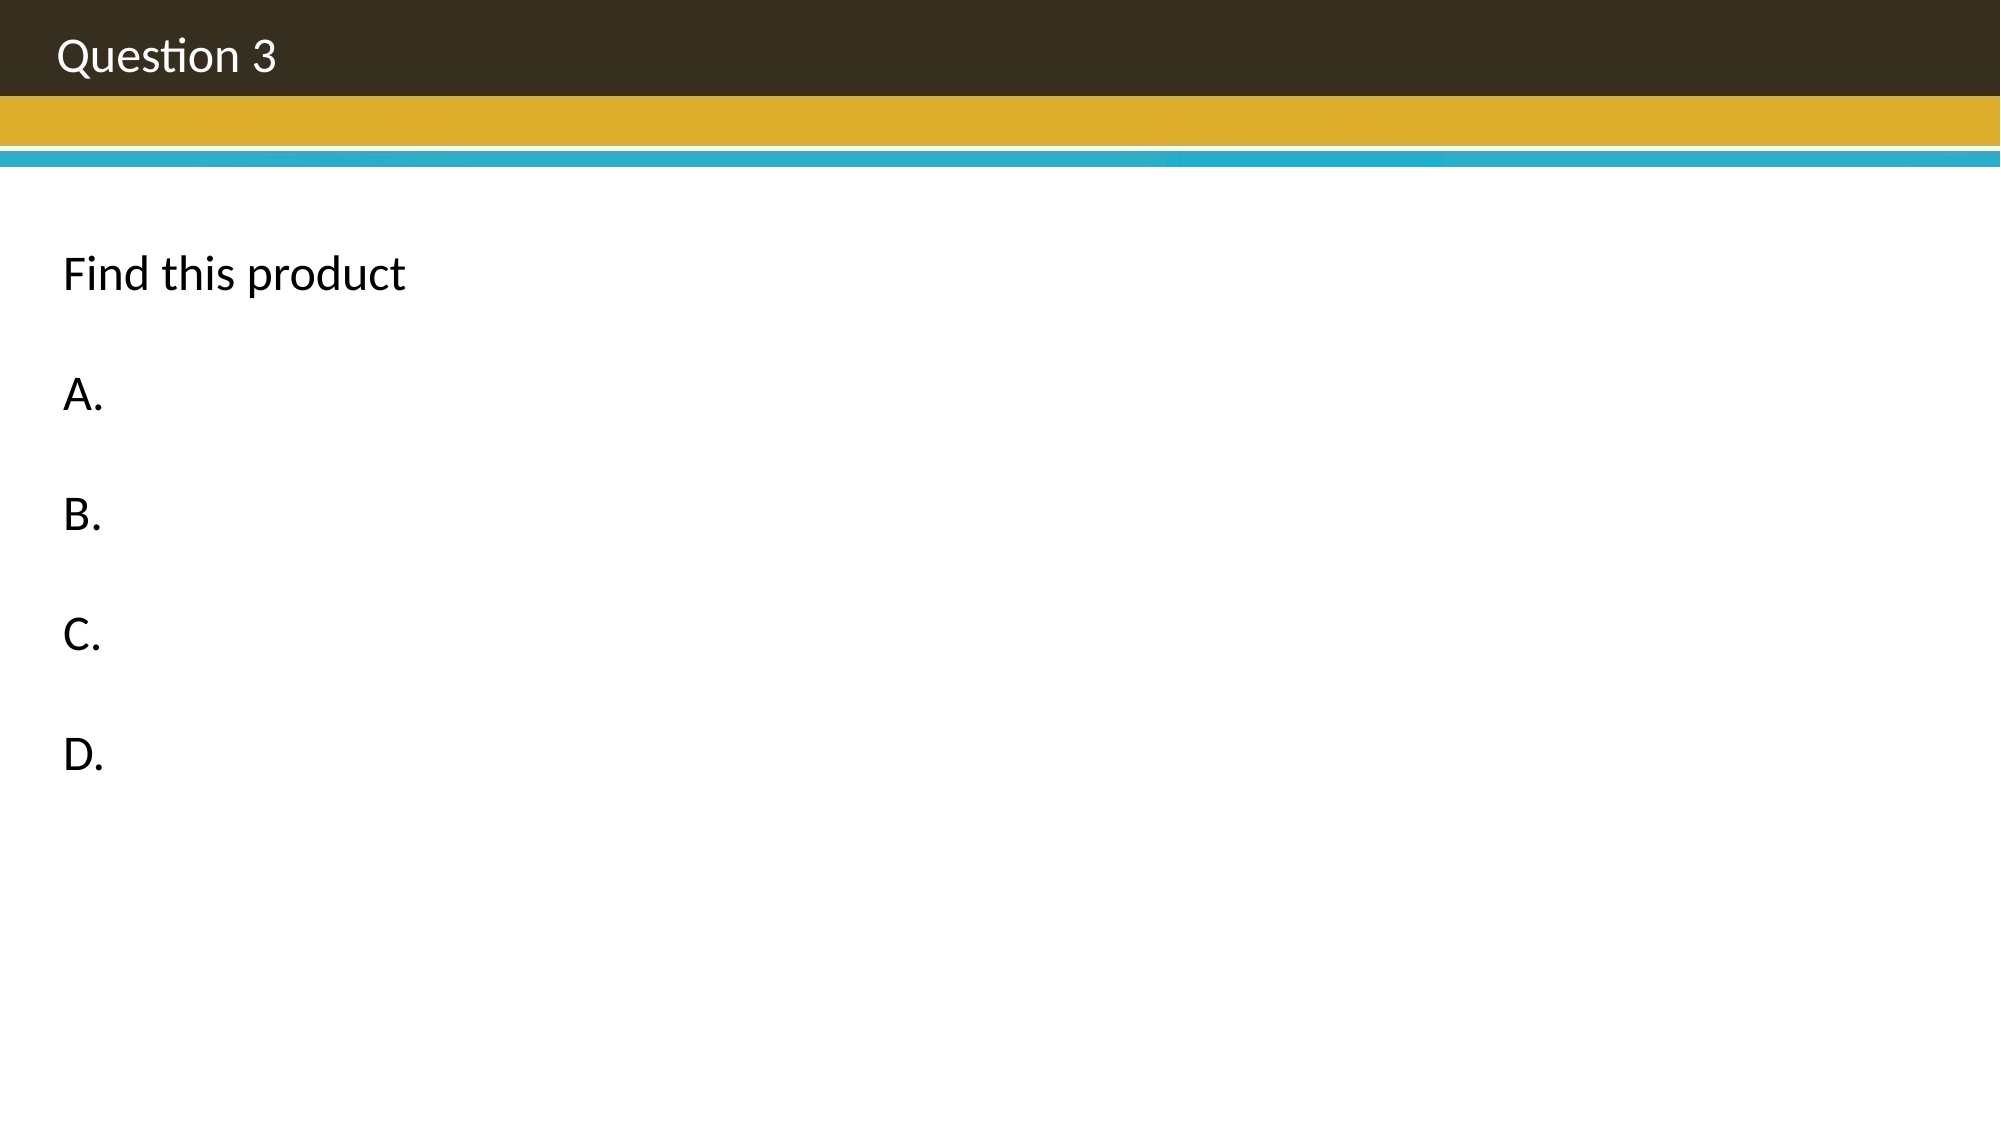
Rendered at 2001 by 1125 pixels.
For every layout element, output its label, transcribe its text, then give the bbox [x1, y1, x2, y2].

text_box Question 3 [41, 14, 293, 90]
picture [0, 0, 2000, 167]
